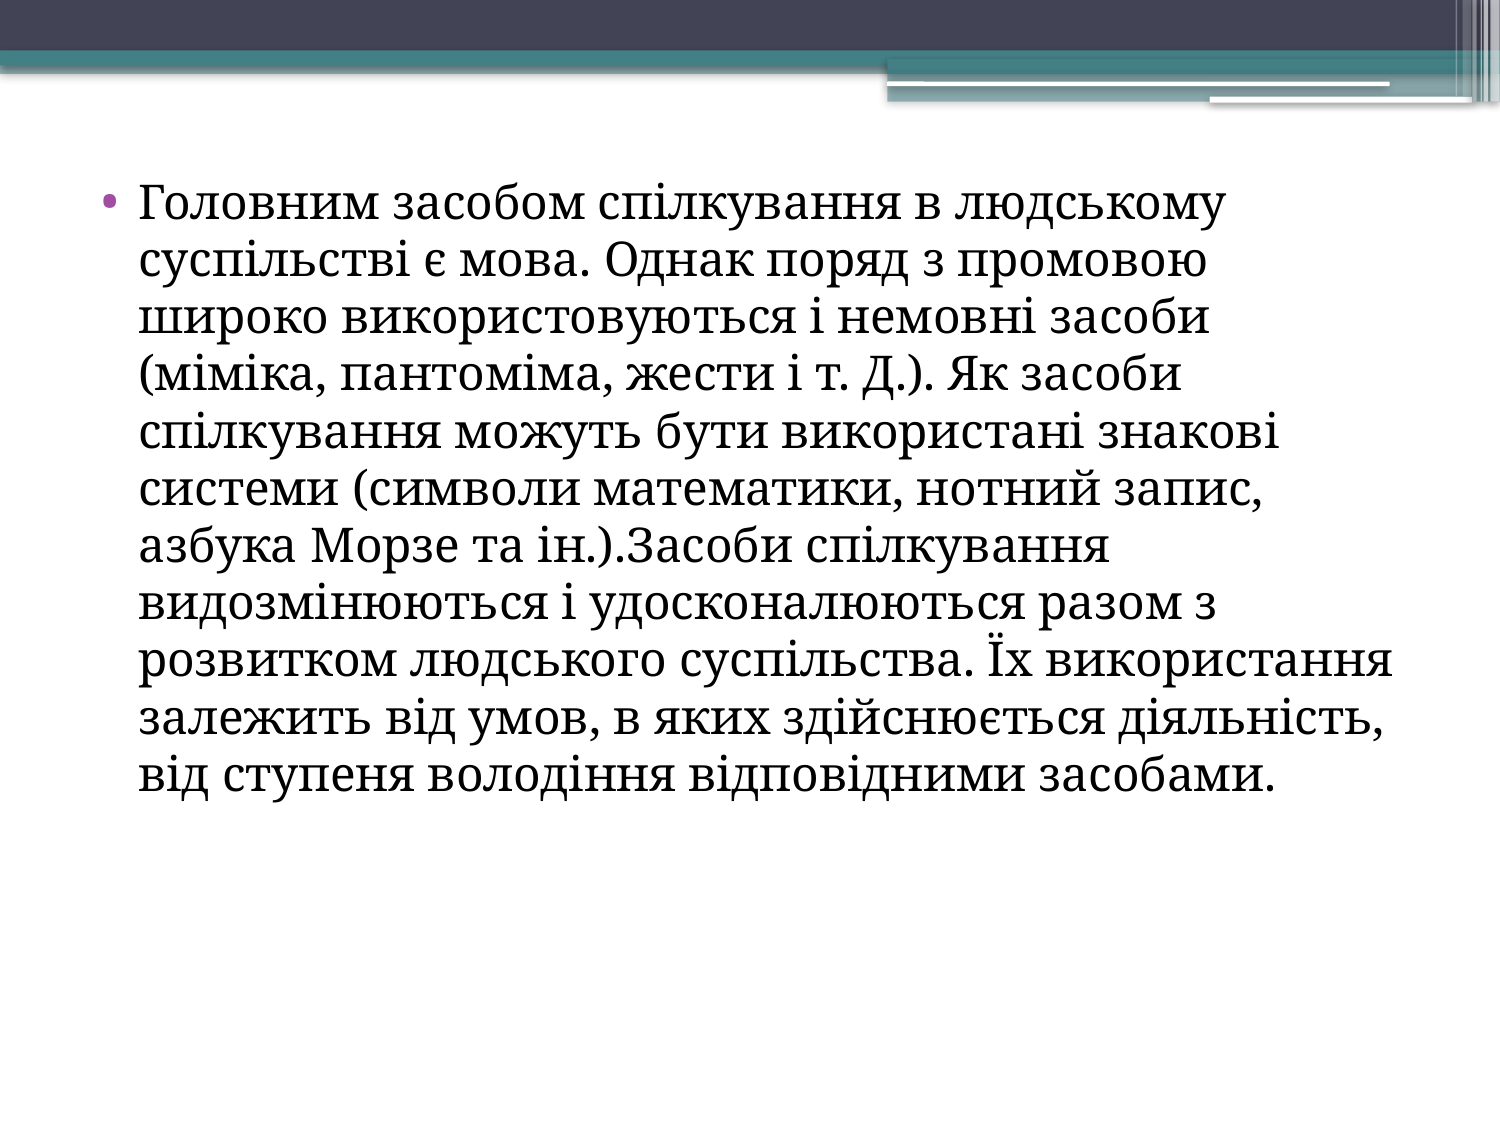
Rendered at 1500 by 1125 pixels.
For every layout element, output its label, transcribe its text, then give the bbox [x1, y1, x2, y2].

list Головним засобом спілкування в людському суспільстві є мова. Однак поряд з промовою широко використовуються і немовні засоби (міміка, пантоміма, жести і т. Д.). Як засоби спілкування можуть бути використані знакові системи (символи математики, нотний запис, азбука Морзе та ін.).Засоби спілкування видозмінюються і удосконалюються разом з розвитком людського суспільства. Їх використання залежить від умов, в яких здійснюється діяльність, від ступеня володіння відповідними засобами. [70, 164, 1421, 874]
